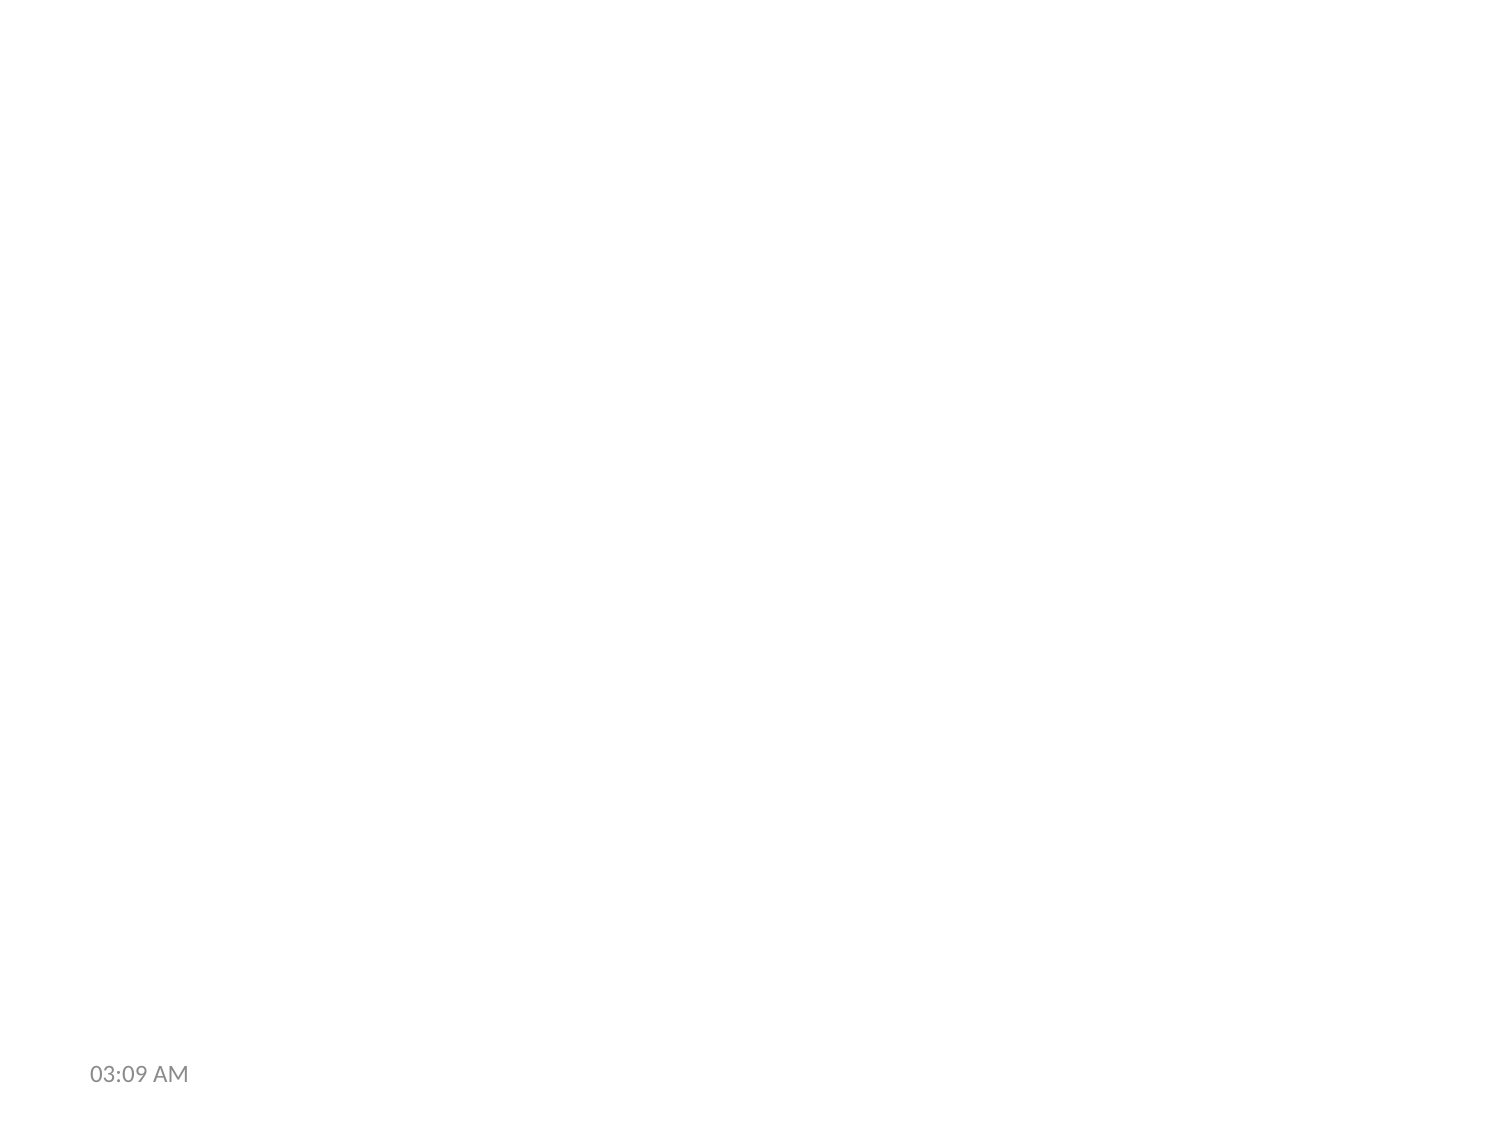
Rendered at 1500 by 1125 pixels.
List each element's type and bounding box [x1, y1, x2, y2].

slide_number [75, 1042, 425, 1103]
